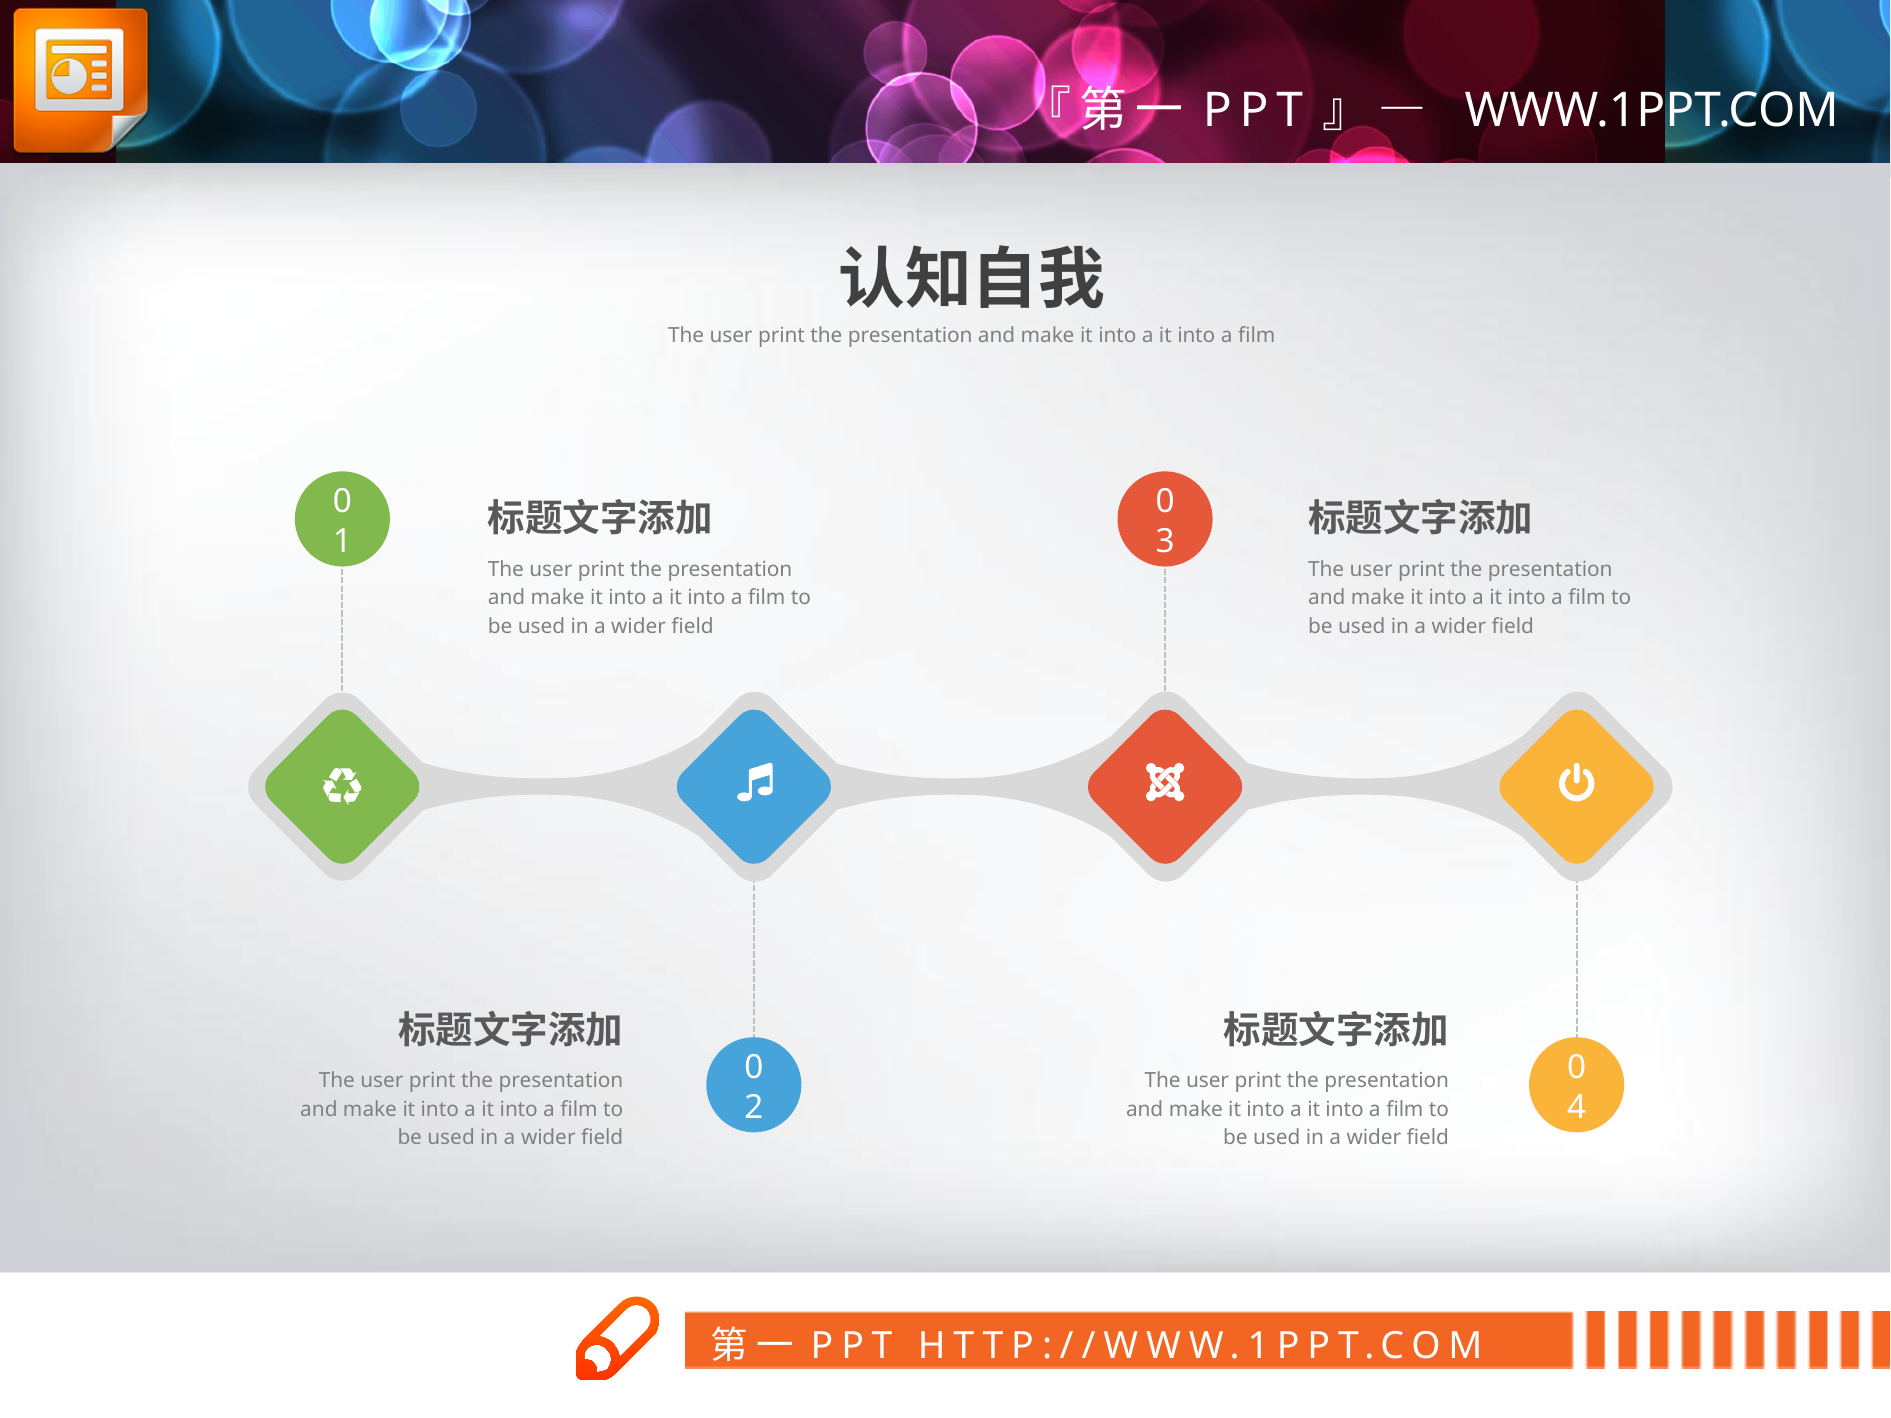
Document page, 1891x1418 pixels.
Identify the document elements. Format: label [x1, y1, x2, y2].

text_box [1094, 997, 1464, 1158]
text_box [1293, 486, 1663, 647]
picture [0, 0, 1891, 1275]
text_box [268, 997, 639, 1158]
text_box [706, 890, 802, 1133]
text_box [1117, 471, 1213, 690]
text_box [1528, 890, 1625, 1133]
text_box [247, 691, 1673, 882]
text_box [294, 471, 391, 690]
text_box [472, 486, 843, 647]
text_box [560, 227, 1384, 353]
picture [685, 1311, 1891, 1369]
